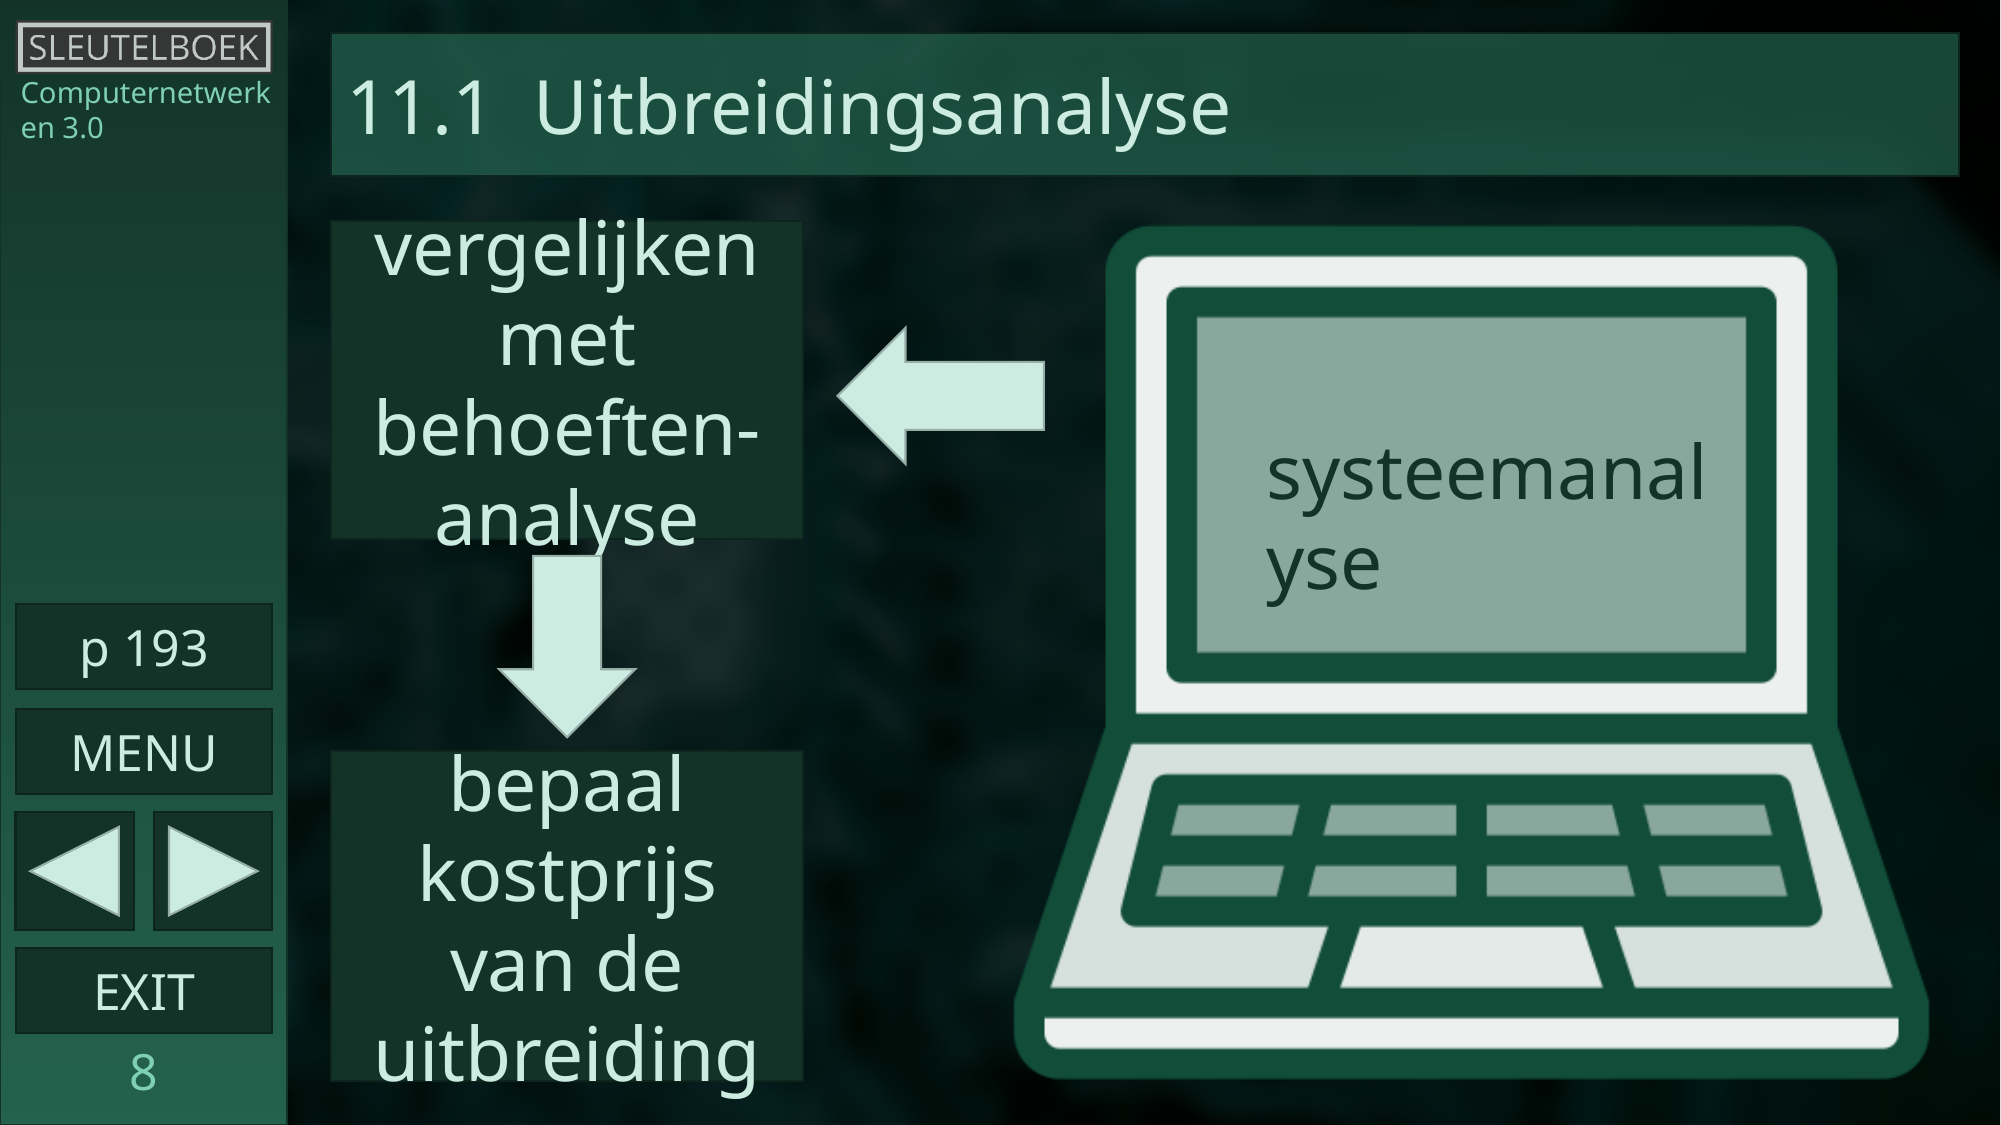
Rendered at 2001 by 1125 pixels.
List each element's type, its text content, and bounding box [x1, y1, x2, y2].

text_box [496, 554, 638, 739]
text_box bepaal kostprijs van de uitbreiding [330, 750, 804, 1082]
text_box vergelijken met behoeften-analyse [330, 220, 804, 540]
text_box [836, 325, 984, 467]
slide_number 8 [16, 1044, 273, 1105]
text_box MENU [15, 708, 273, 795]
picture [288, 0, 2001, 1125]
text_box 11.1 Uitbreidingsanalyse [330, 32, 1960, 177]
text_box p 193 [15, 603, 273, 690]
text_box Computernetwerken 3.0 [5, 67, 288, 153]
